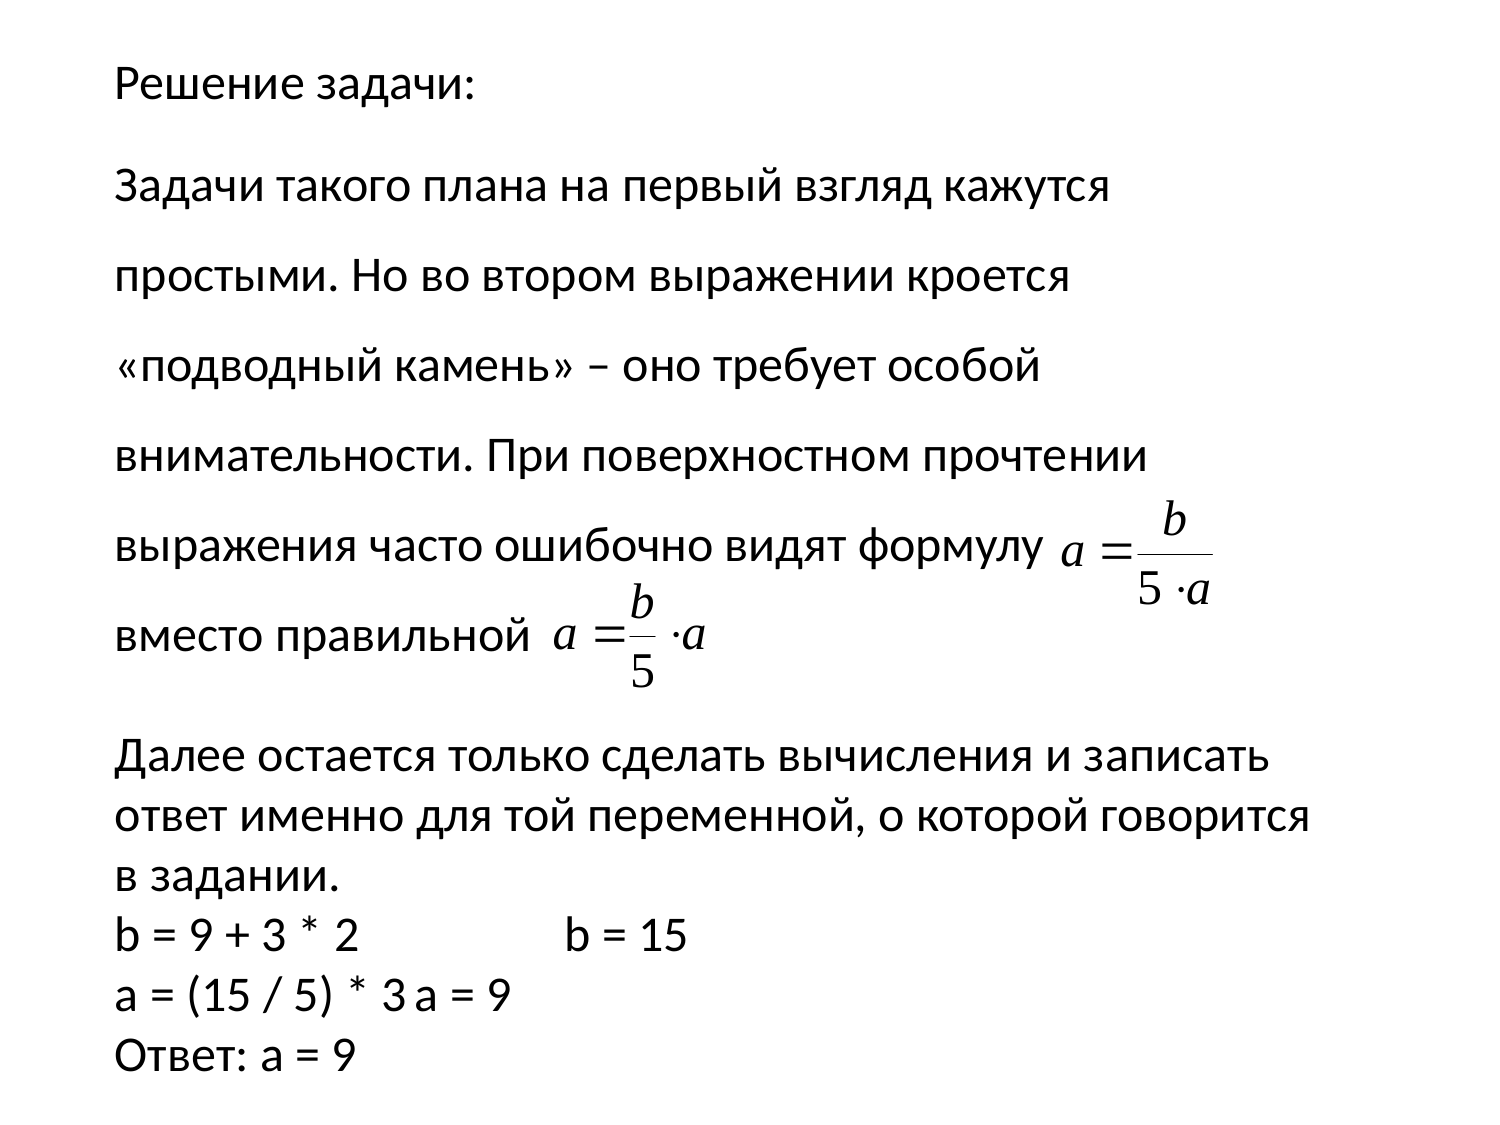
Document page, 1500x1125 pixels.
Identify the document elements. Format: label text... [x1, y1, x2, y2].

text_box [1056, 491, 1218, 611]
text_box Задачи такого плана на первый взгляд кажутся простыми. Но во втором выражении кроется «подводный камень» – оно требует особой внимательности. При поверхностном прочтении выражения часто ошибочно видят формулу вместо правильной Далее остается только сделать вычисления и записать ответ именно для той переменной, о которой говорится в задании. b = 9 + 3 * 2 b = 15 a = (15 / 5) * 3 a = 9 Ответ: а = 9 [100, 113, 1341, 1125]
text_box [548, 574, 712, 694]
text_box Решение задачи: [100, 42, 550, 118]
